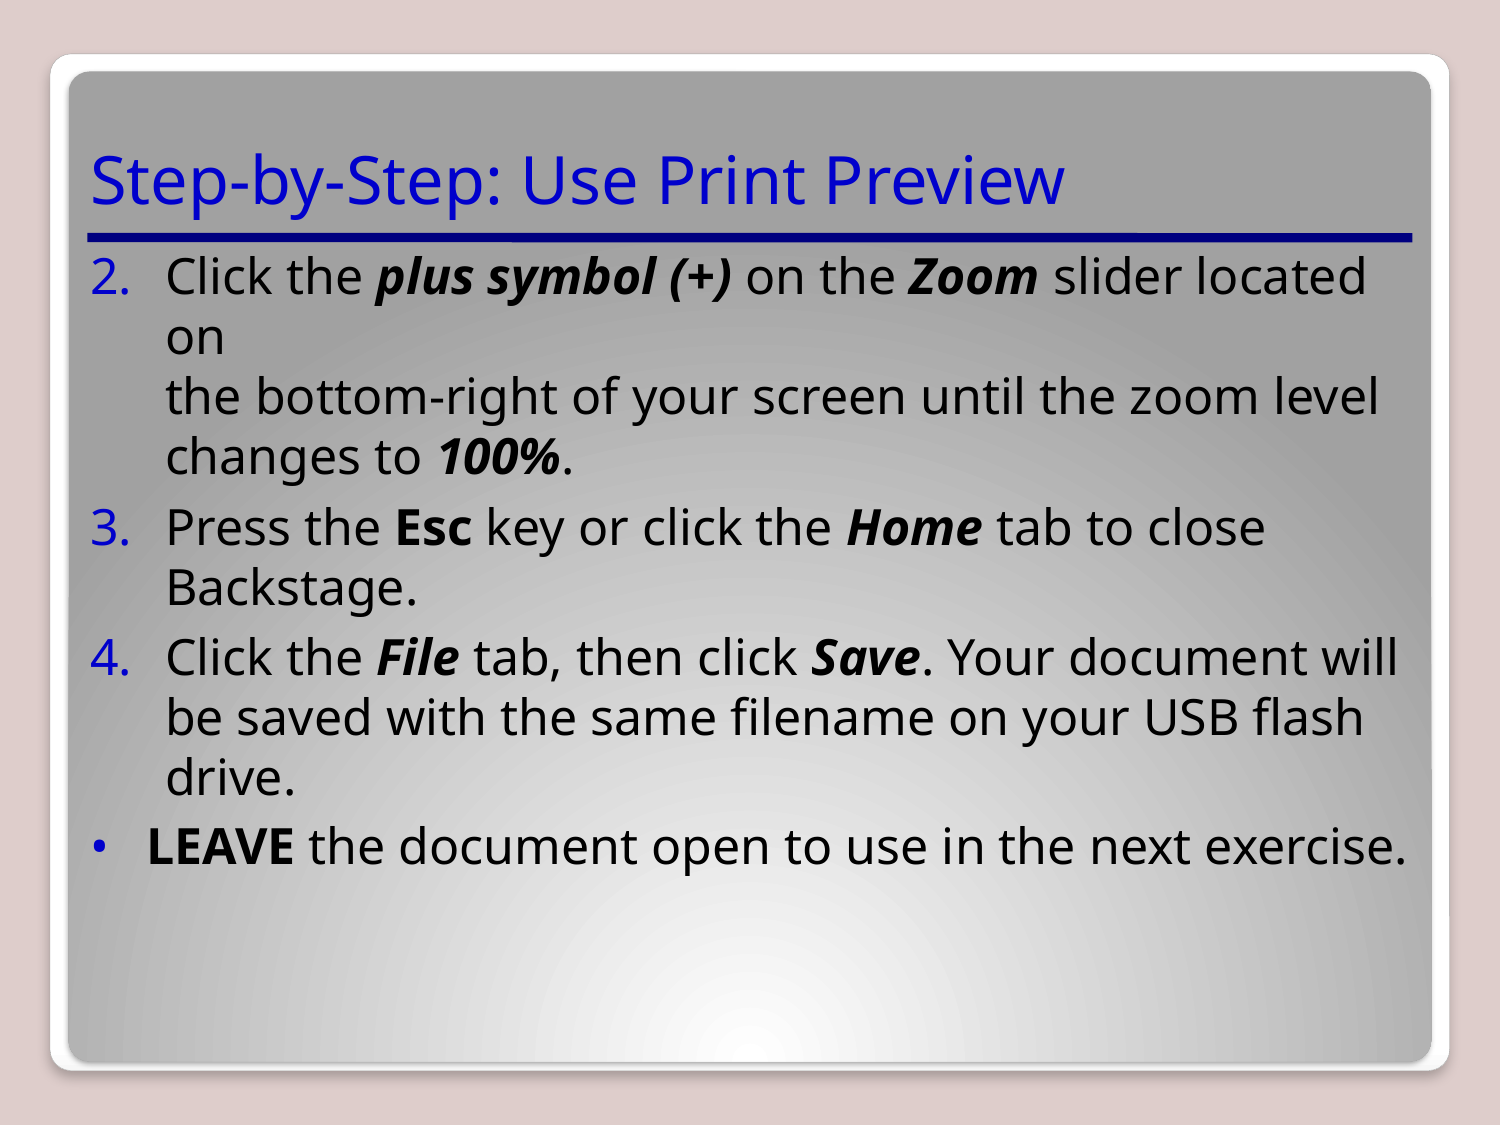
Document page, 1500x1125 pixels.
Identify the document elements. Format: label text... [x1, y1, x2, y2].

title Step-by-Step: Use Print Preview [74, 74, 1426, 226]
list Click the plus symbol (+) on the Zoom slider located on the bottom-right of your screen until the zoom level changes to 100%. Press the Esc key or click the Home tab to close Backstage. Click the File tab, then click Save. Your document will be saved with the same filename on your USB flash drive. LEAVE the document open to use in the next exercise. [74, 237, 1426, 1063]
